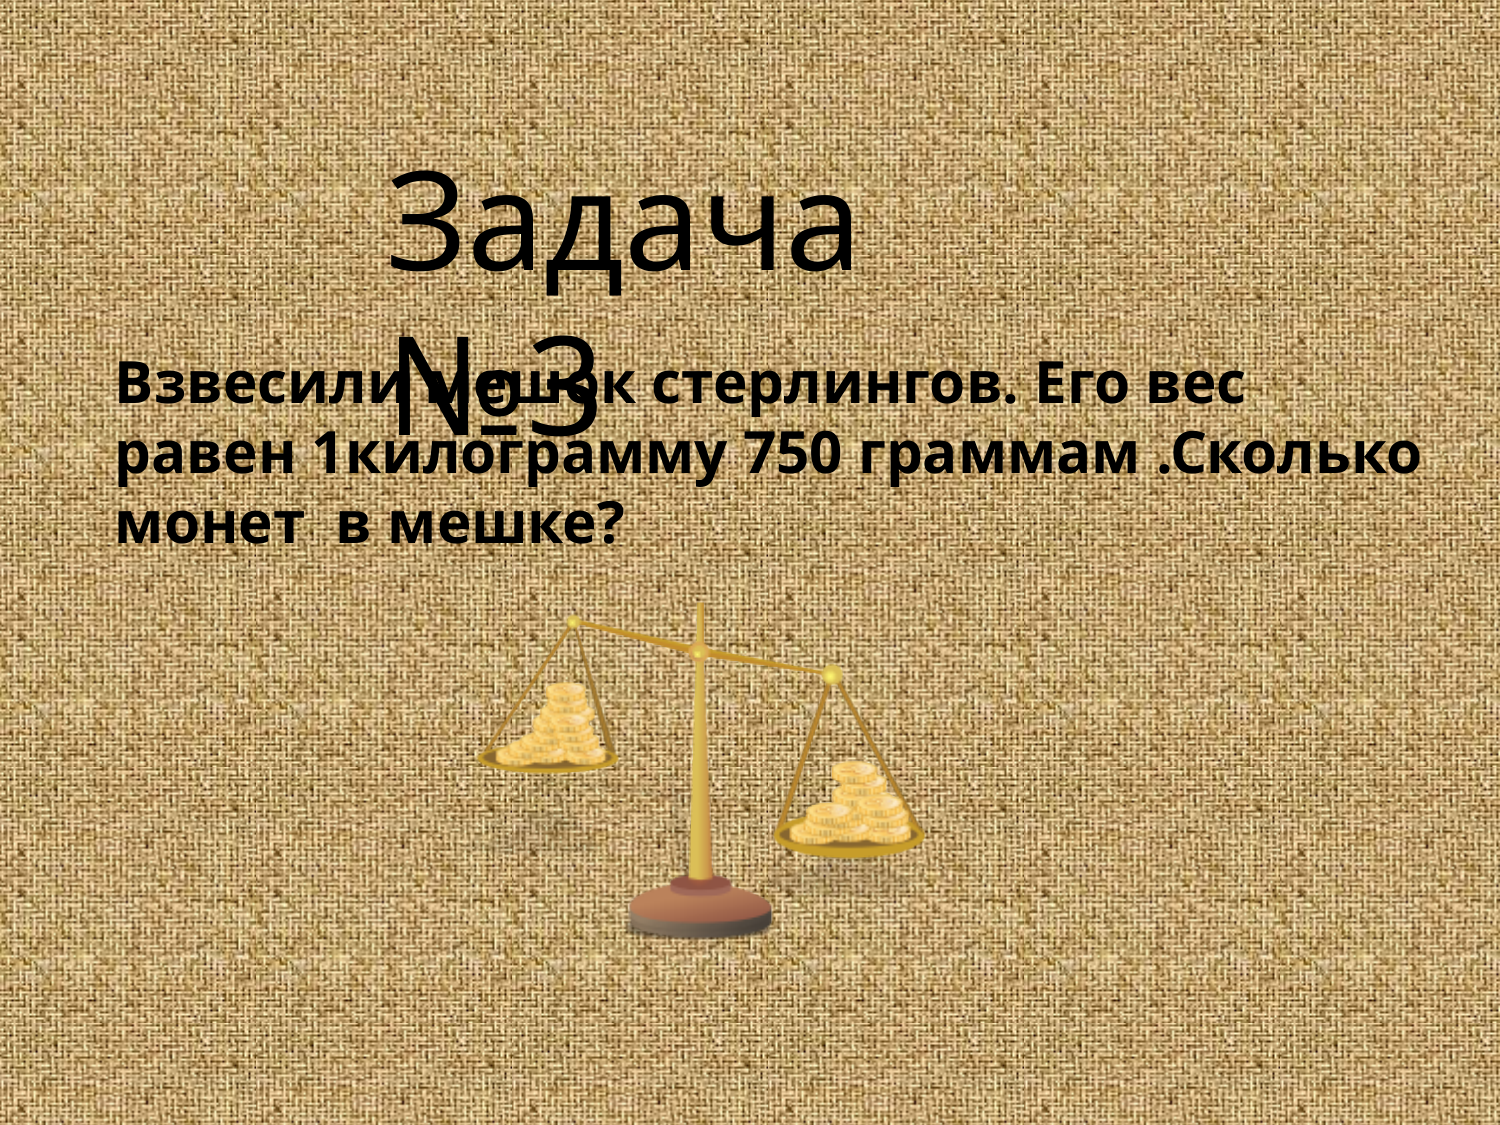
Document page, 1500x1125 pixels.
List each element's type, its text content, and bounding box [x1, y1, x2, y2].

text_box Задача №3 [371, 125, 1127, 338]
picture [0, 0, 1500, 1125]
text_box Взвесили мешок стерлингов. Его вес равен 1килограмму 750 граммам .Сколько монет в мешке? [100, 338, 1447, 563]
